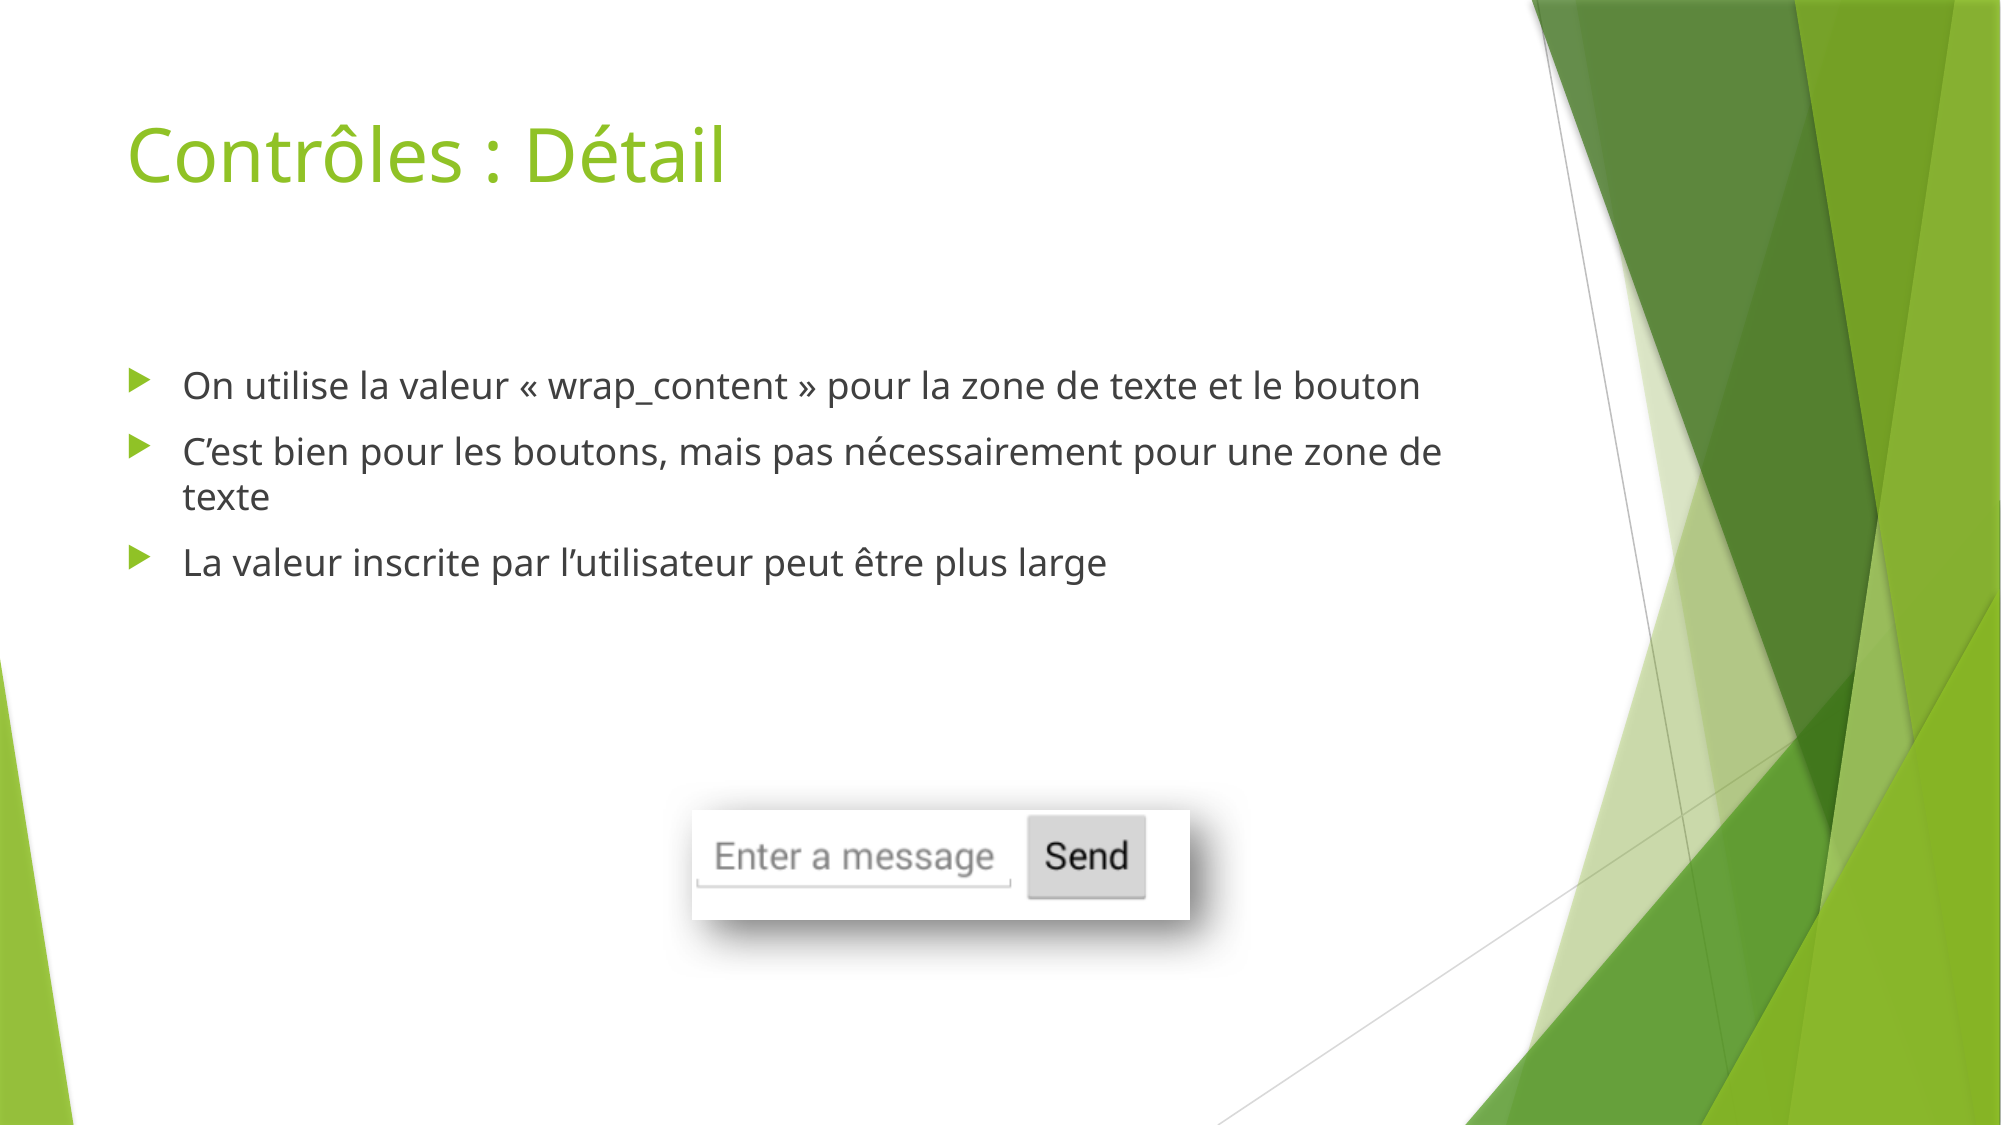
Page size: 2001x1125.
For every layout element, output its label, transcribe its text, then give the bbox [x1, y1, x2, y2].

title Contrôles : Détail [111, 99, 1522, 317]
picture [692, 809, 1191, 921]
list On utilise la valeur « wrap_content » pour la zone de texte et le bouton C’est bien pour les boutons, mais pas nécessairement pour une zone de texte La valeur inscrite par l’utilisateur peut être plus large [111, 354, 1522, 992]
